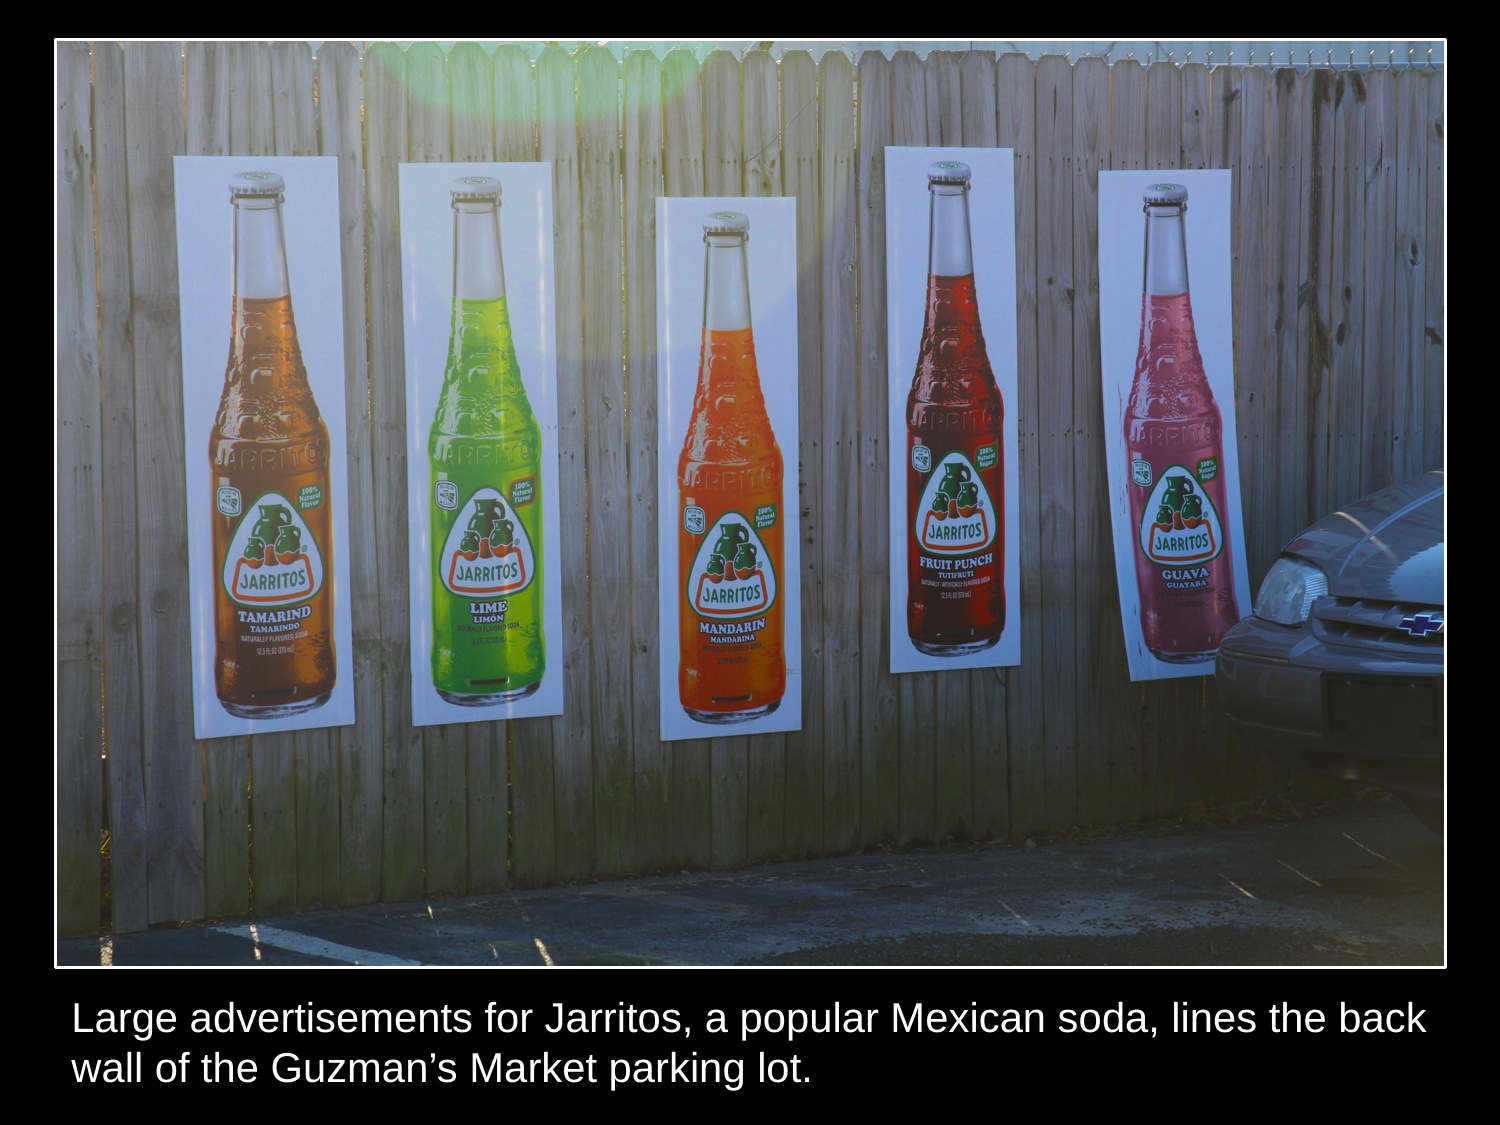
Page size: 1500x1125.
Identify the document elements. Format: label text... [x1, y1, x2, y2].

picture [56, 40, 1445, 966]
text_box Large advertisements for Jarritos, a popular Mexican soda, lines the back wall of the Guzman’s Market parking lot. [56, 983, 1445, 1125]
